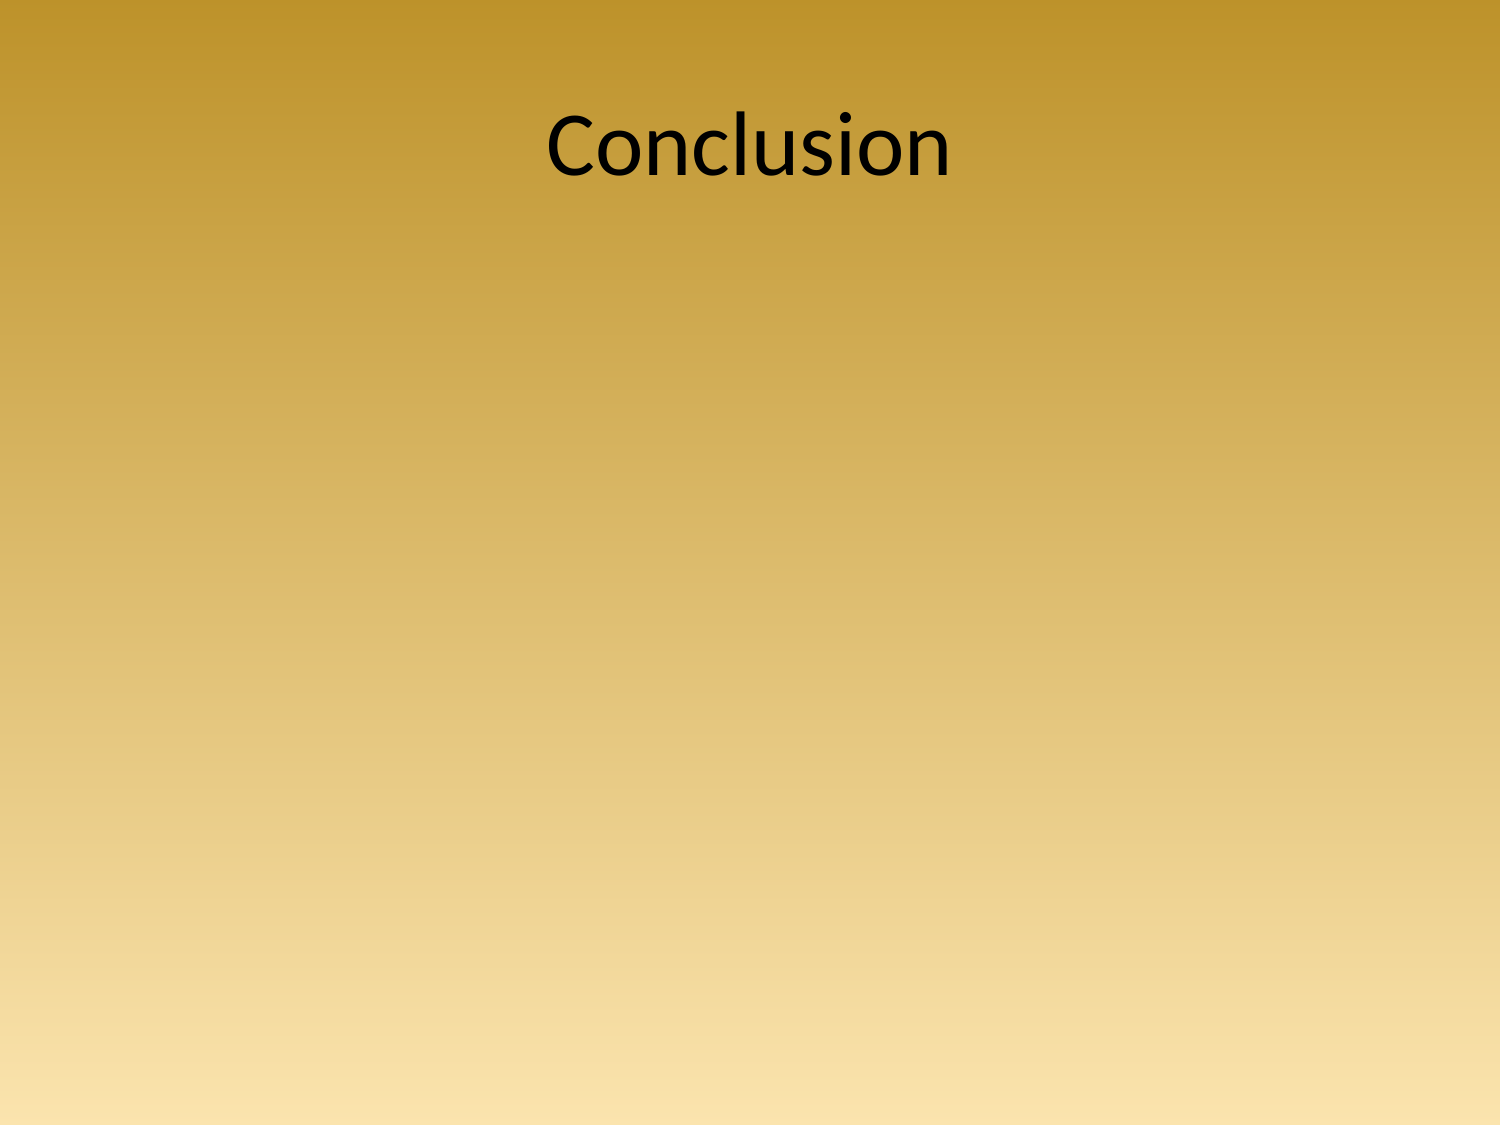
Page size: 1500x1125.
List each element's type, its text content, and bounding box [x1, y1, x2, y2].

title Conclusion [75, 45, 1425, 233]
